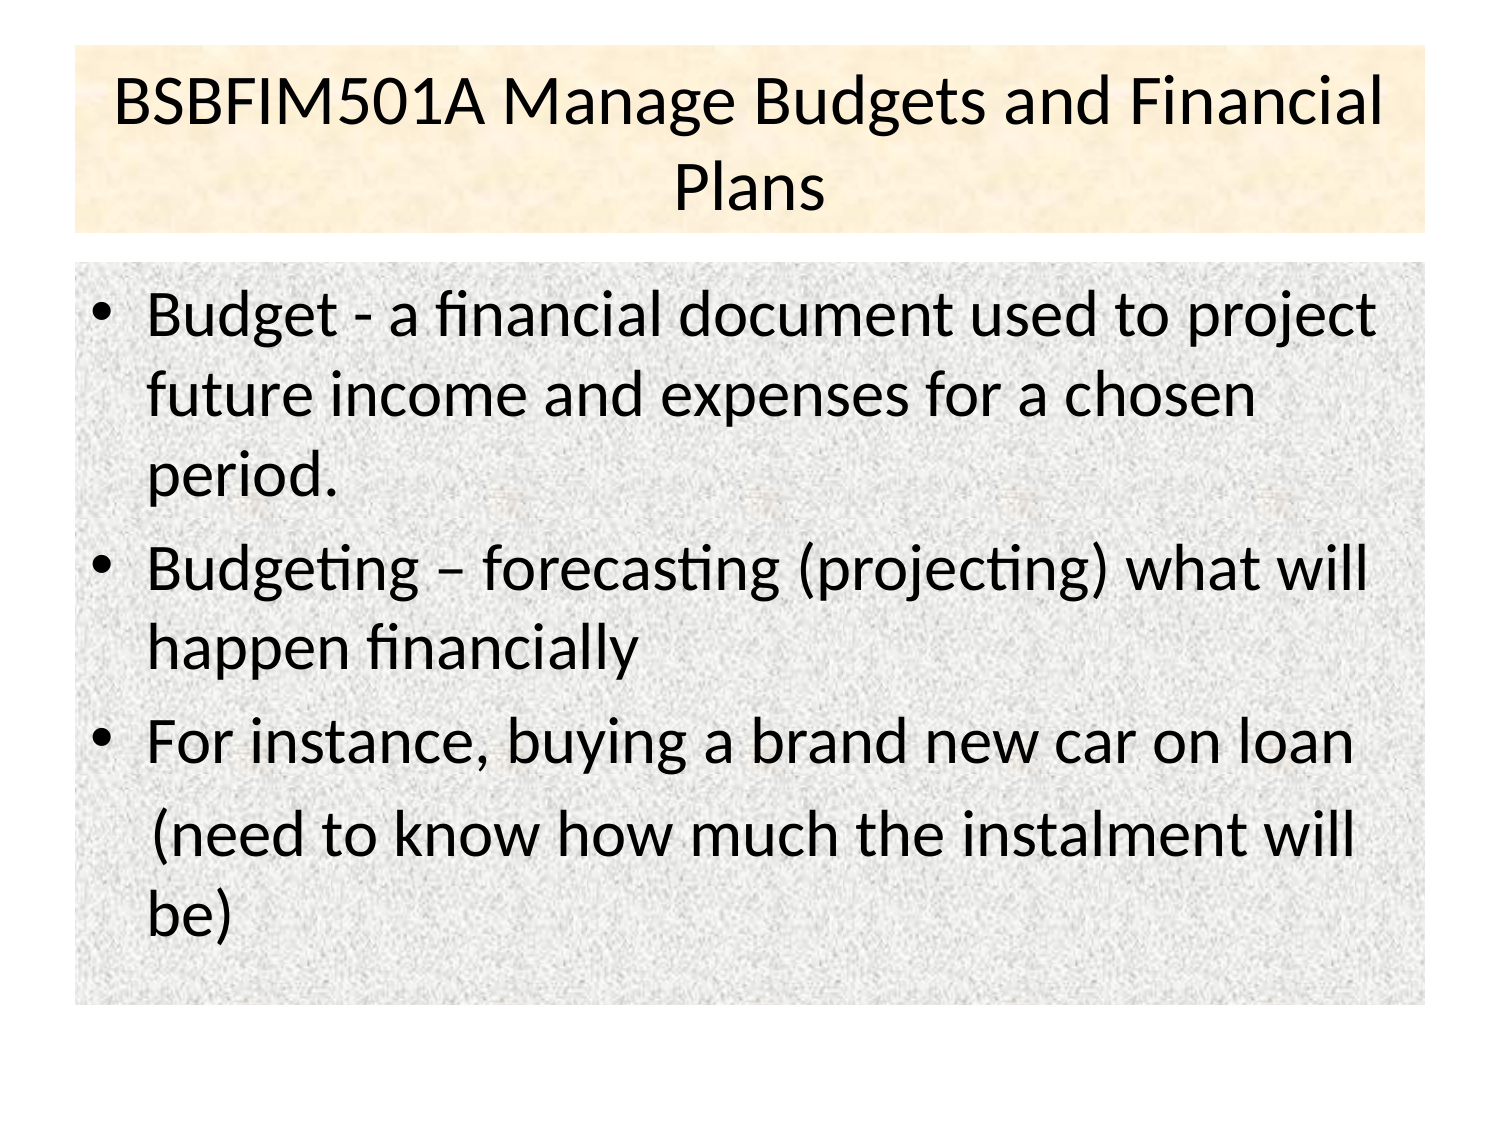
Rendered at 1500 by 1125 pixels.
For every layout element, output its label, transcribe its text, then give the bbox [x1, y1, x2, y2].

list Budget - a financial document used to project future income and expenses for a chosen period. Budgeting – forecasting (projecting) what will happen financially For instance, buying a brand new car on loan (need to know how much the instalment will be) [75, 262, 1425, 1005]
title BSBFIM501A Manage Budgets and Financial Plans [75, 45, 1425, 233]
